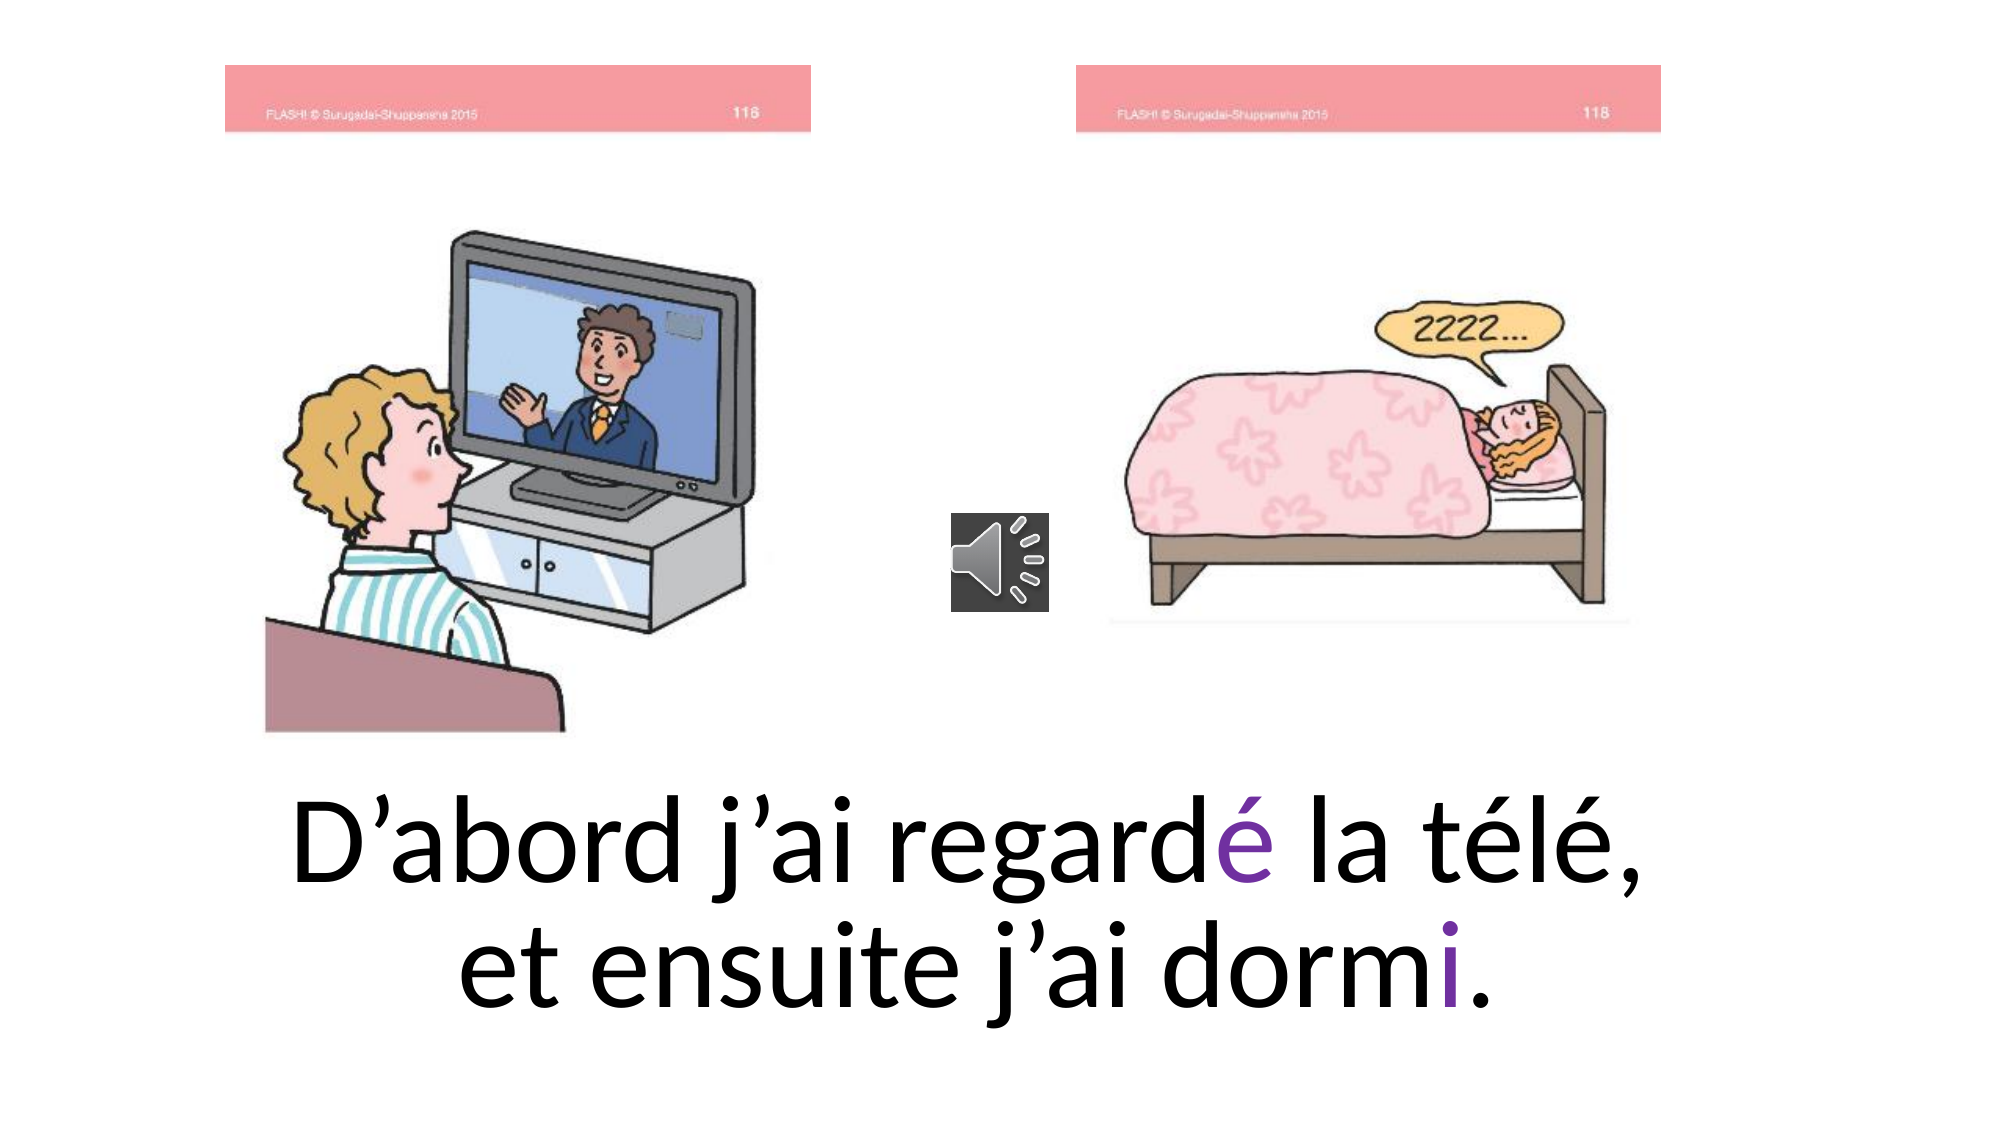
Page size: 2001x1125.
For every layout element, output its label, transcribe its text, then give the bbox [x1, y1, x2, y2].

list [225, 65, 811, 892]
picture [949, 512, 1050, 613]
text_box D’abord j’ai regardé la télé, et ensuite j’ai dormi. [95, 775, 1870, 1041]
picture [1076, 65, 1661, 892]
